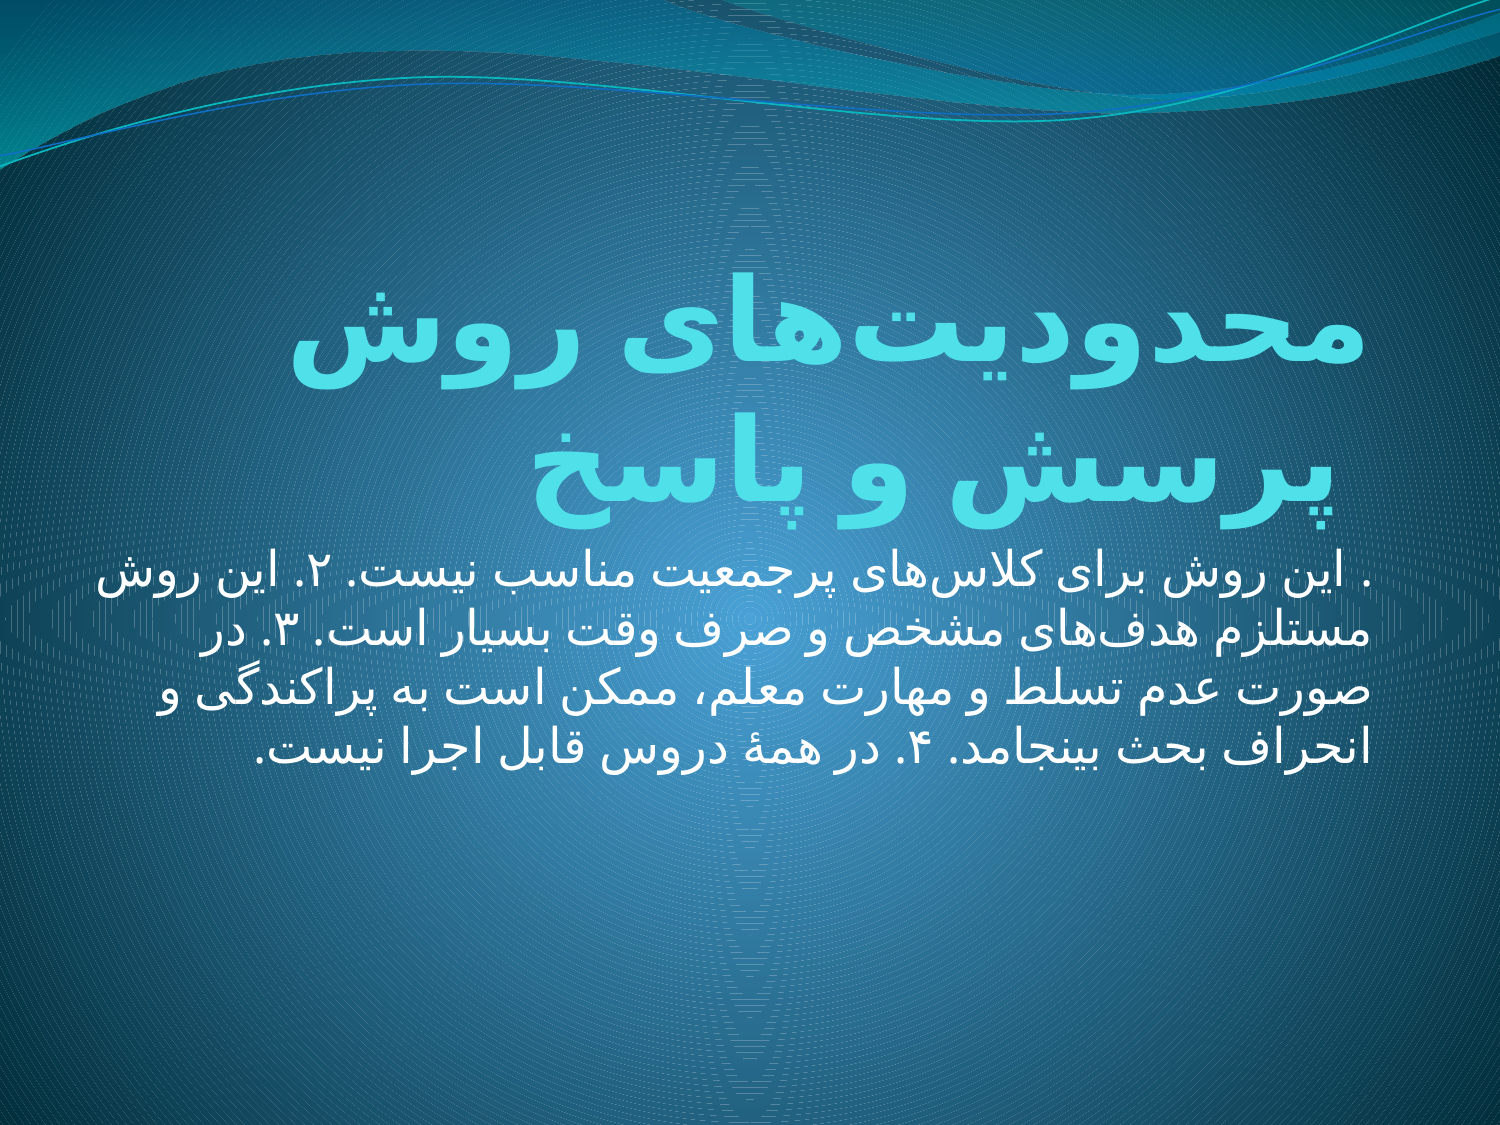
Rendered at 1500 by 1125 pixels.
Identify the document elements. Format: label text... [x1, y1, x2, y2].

subtitle . اين روش براى کلاس‌هاى پرجمعيت مناسب نيست. ۲. اين روش مستلزم هدف‌هاى مشخص و صرف وقت بسيار است. ۳. در صورت عدم تسلط و مهارت معلم، ممکن است به پراکندگى و انحراف بحث بينجامد. ۴. در همهٔ دروس قابل اجرا نيست. [87, 529, 1376, 818]
title محدوديت‌هاى روش پرسش و پاسخ [87, 224, 1376, 525]
